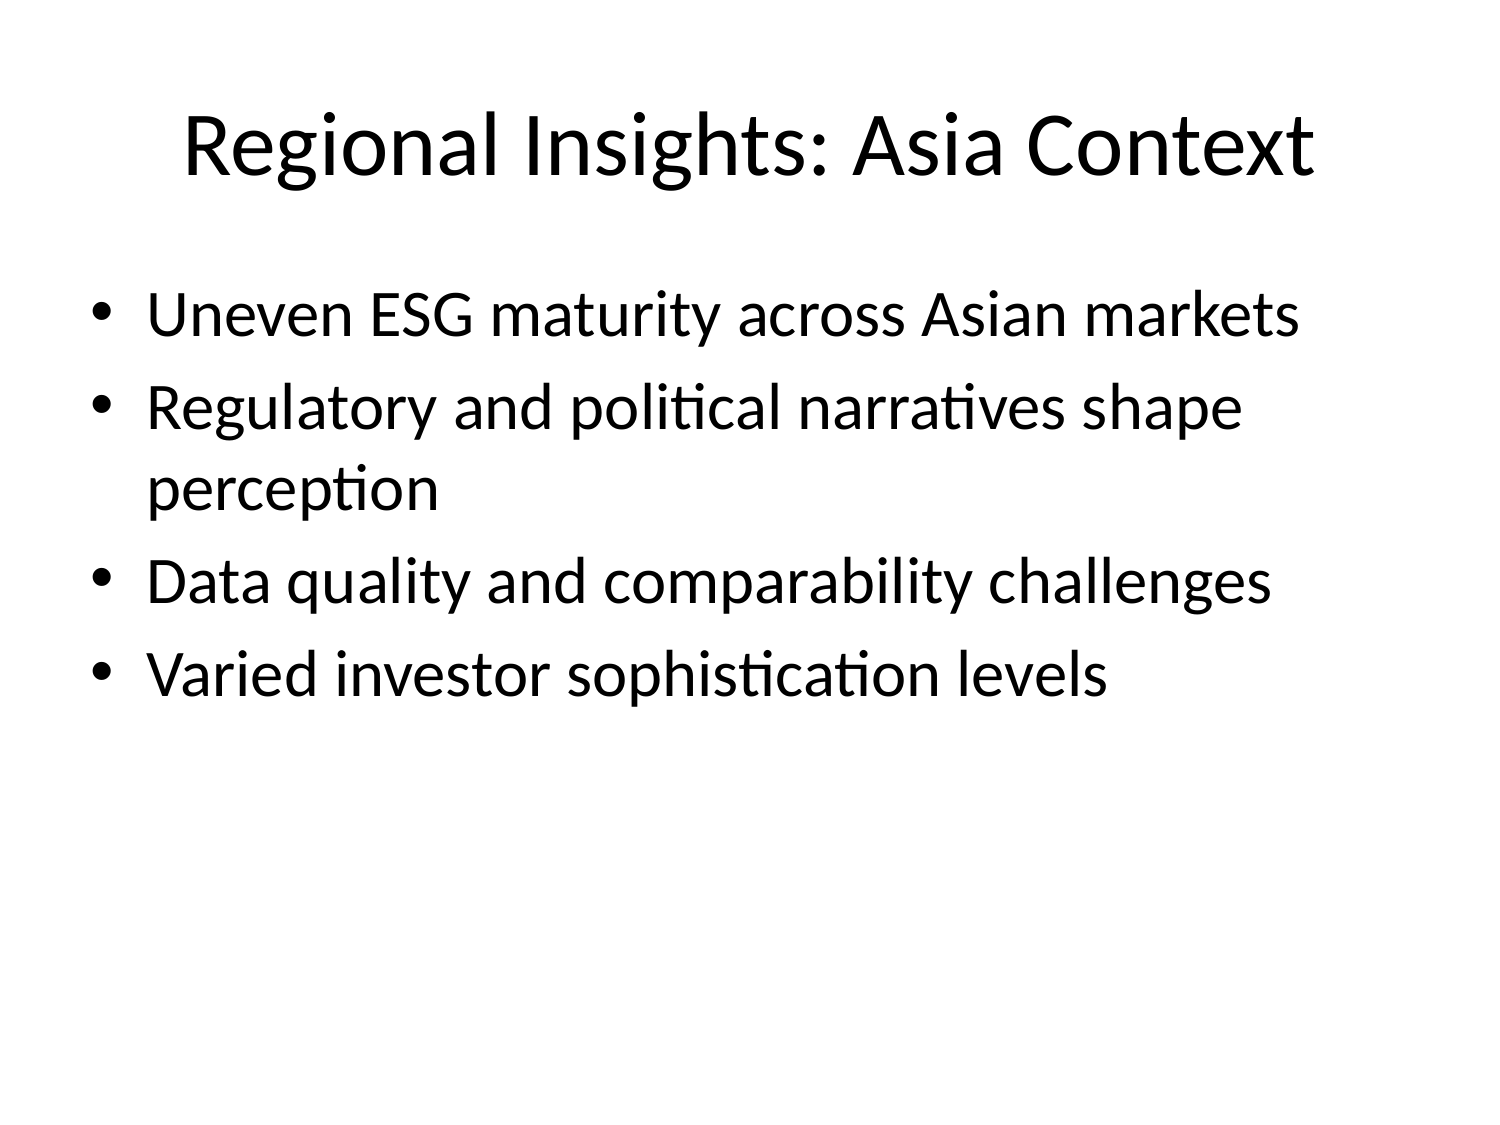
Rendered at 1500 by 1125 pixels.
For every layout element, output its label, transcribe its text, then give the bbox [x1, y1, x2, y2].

title Regional Insights: Asia Context [75, 45, 1425, 233]
list Uneven ESG maturity across Asian markets Regulatory and political narratives shape perception Data quality and comparability challenges Varied investor sophistication levels [75, 262, 1425, 1005]
